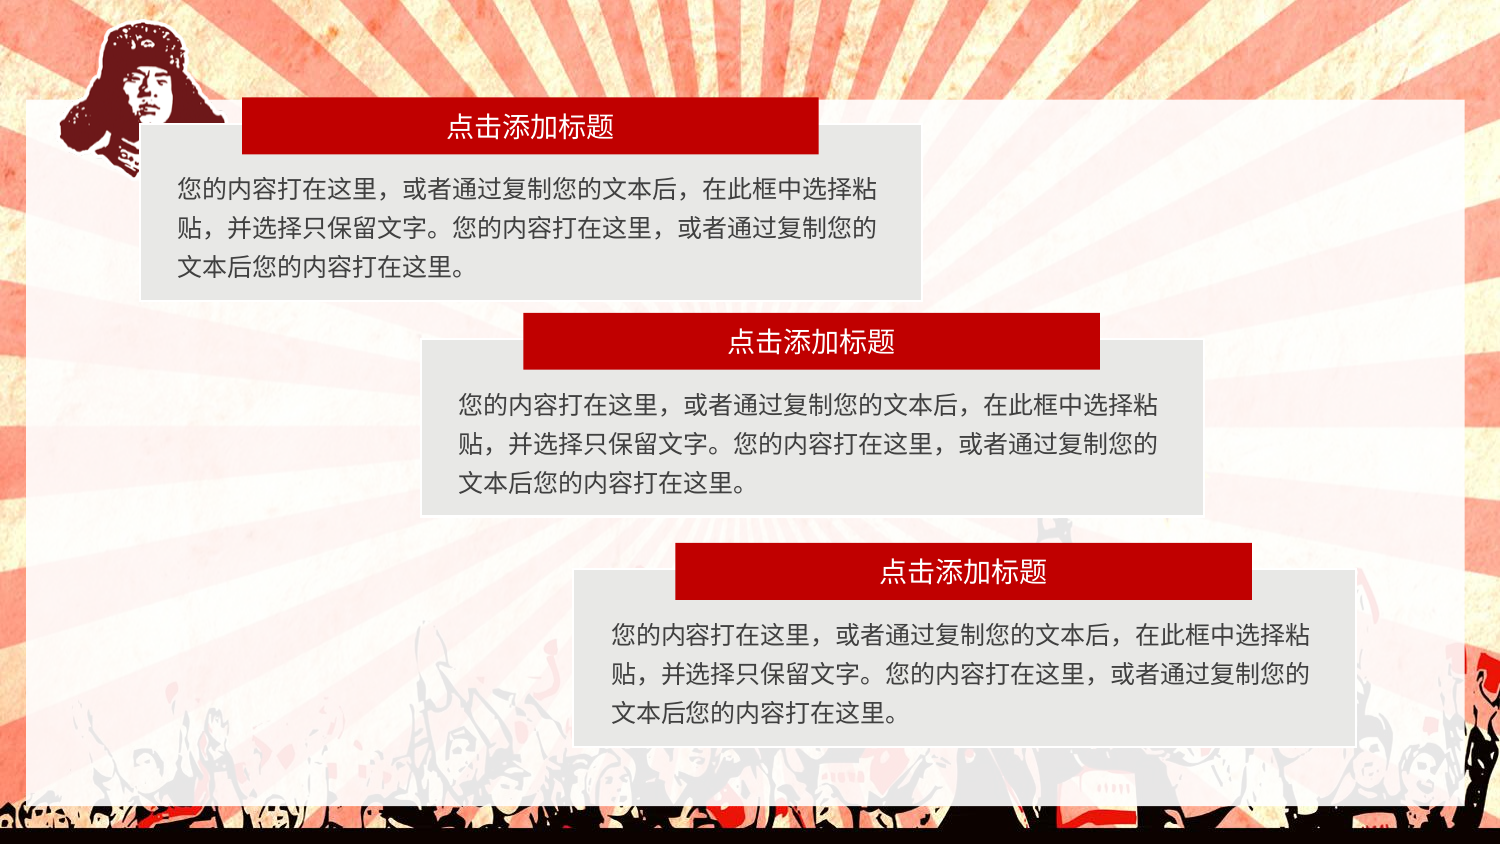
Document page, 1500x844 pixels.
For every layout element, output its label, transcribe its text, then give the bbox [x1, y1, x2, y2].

text_box 点击添加标题 [674, 542, 1253, 601]
text_box 您的内容打在这里，或者通过复制您的文本后，在此框中选择粘贴，并选择只保留文字。您的内容打在这里，或者通过复制您的文本后您的内容打在这里。 [166, 159, 911, 288]
text_box 点击添加标题 [522, 312, 1101, 371]
text_box [572, 568, 1357, 748]
text_box 您的内容打在这里，或者通过复制您的文本后，在此框中选择粘贴，并选择只保留文字。您的内容打在这里，或者通过复制您的文本后您的内容打在这里。 [447, 374, 1192, 503]
text_box 点击添加标题 [241, 96, 820, 155]
text_box [139, 123, 923, 302]
text_box 您的内容打在这里，或者通过复制您的文本后，在此框中选择粘贴，并选择只保留文字。您的内容打在这里，或者通过复制您的文本后您的内容打在这里。 [599, 604, 1344, 733]
picture [0, 0, 1500, 844]
text_box [420, 338, 1205, 518]
